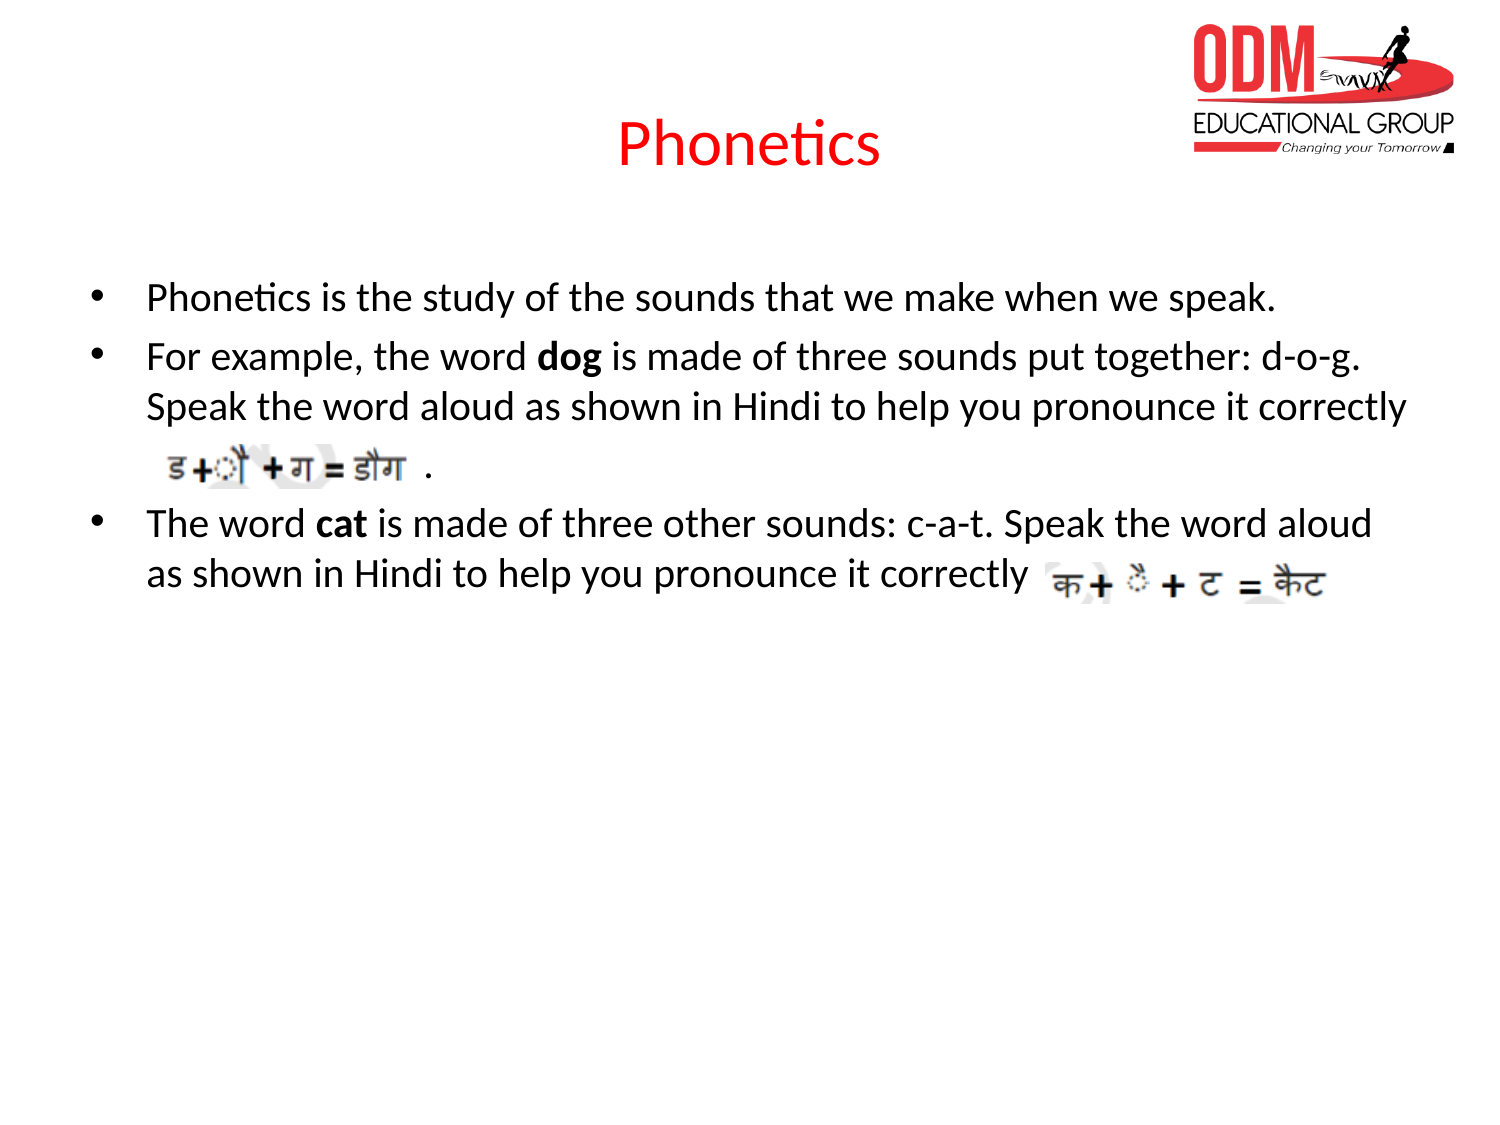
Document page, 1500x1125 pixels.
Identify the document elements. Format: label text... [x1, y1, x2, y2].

list Phonetics is the study of the sounds that we make when we speak. For example, the word dog is made of three sounds put together: d-o-g. Speak the word aloud as shown in Hindi to help you pronounce it correctly .. The word cat is made of three other sounds: c-a-t. Speak the word aloud as shown in Hindi to help you pronounce it correctly . [75, 262, 1425, 1005]
title Phonetics [75, 45, 1425, 233]
picture [1194, 24, 1454, 154]
picture [1045, 562, 1332, 604]
picture [159, 444, 424, 489]
